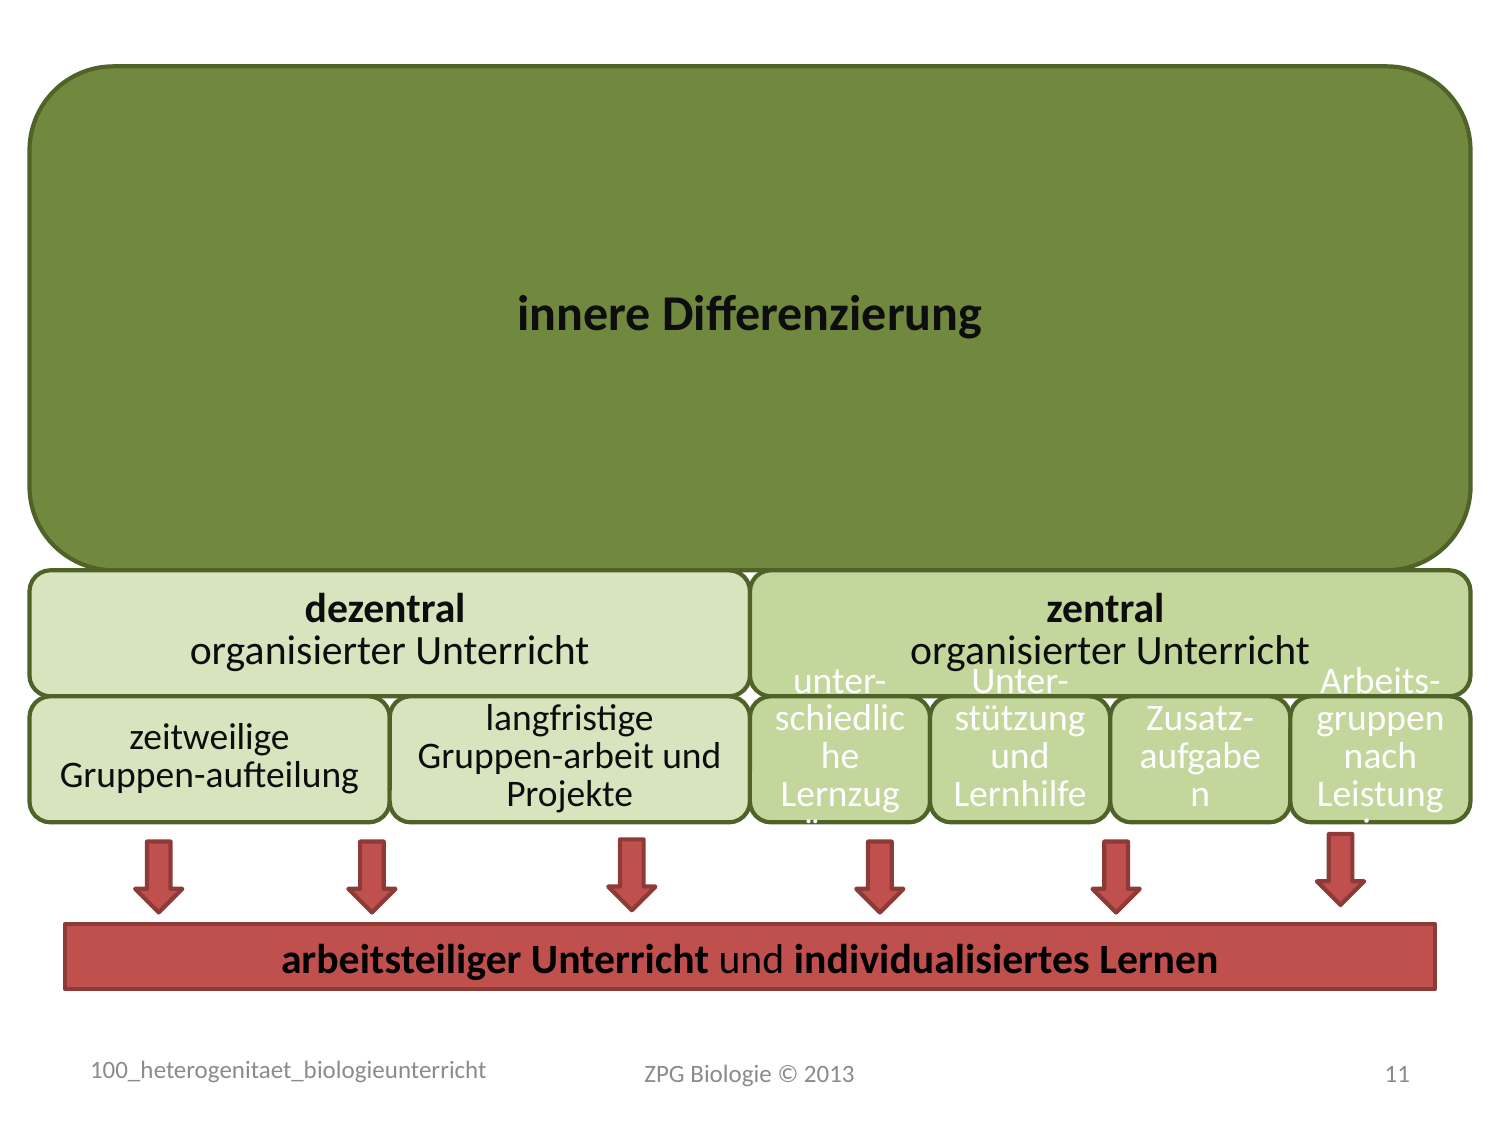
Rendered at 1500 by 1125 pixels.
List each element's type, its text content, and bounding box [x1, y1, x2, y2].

footer ZPG Biologie © 2013 [512, 1042, 988, 1103]
text_box arbeitsteiliger Unterricht und individualisiertes Lernen [63, 922, 1437, 991]
slide_number 100_heterogenitaet_biologieunterricht [75, 1042, 573, 1094]
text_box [29, 66, 1471, 823]
text_box [606, 837, 658, 913]
text_box [1314, 831, 1367, 908]
text_box [133, 839, 185, 915]
text_box [1090, 839, 1142, 915]
text_box [346, 839, 398, 915]
text_box [854, 839, 906, 915]
slide_number 11 [1074, 1042, 1425, 1103]
